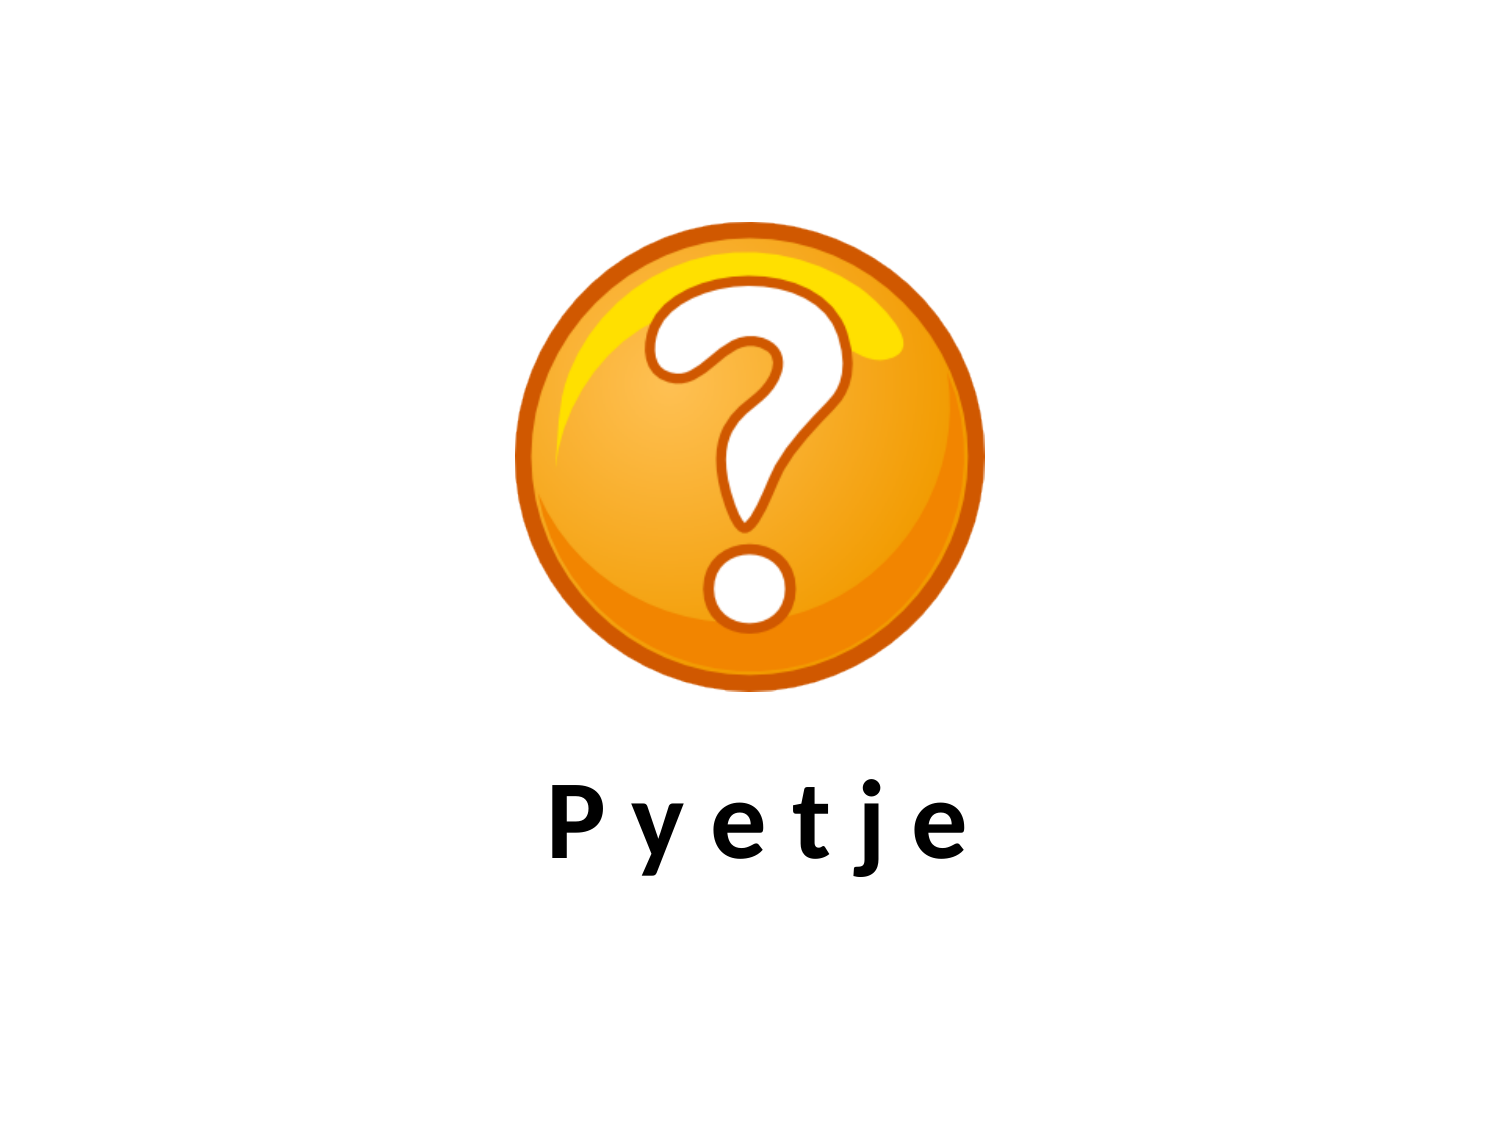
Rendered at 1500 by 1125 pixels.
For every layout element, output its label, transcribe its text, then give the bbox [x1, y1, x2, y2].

text_box P y e t j e [506, 738, 1009, 888]
picture [515, 222, 985, 692]
